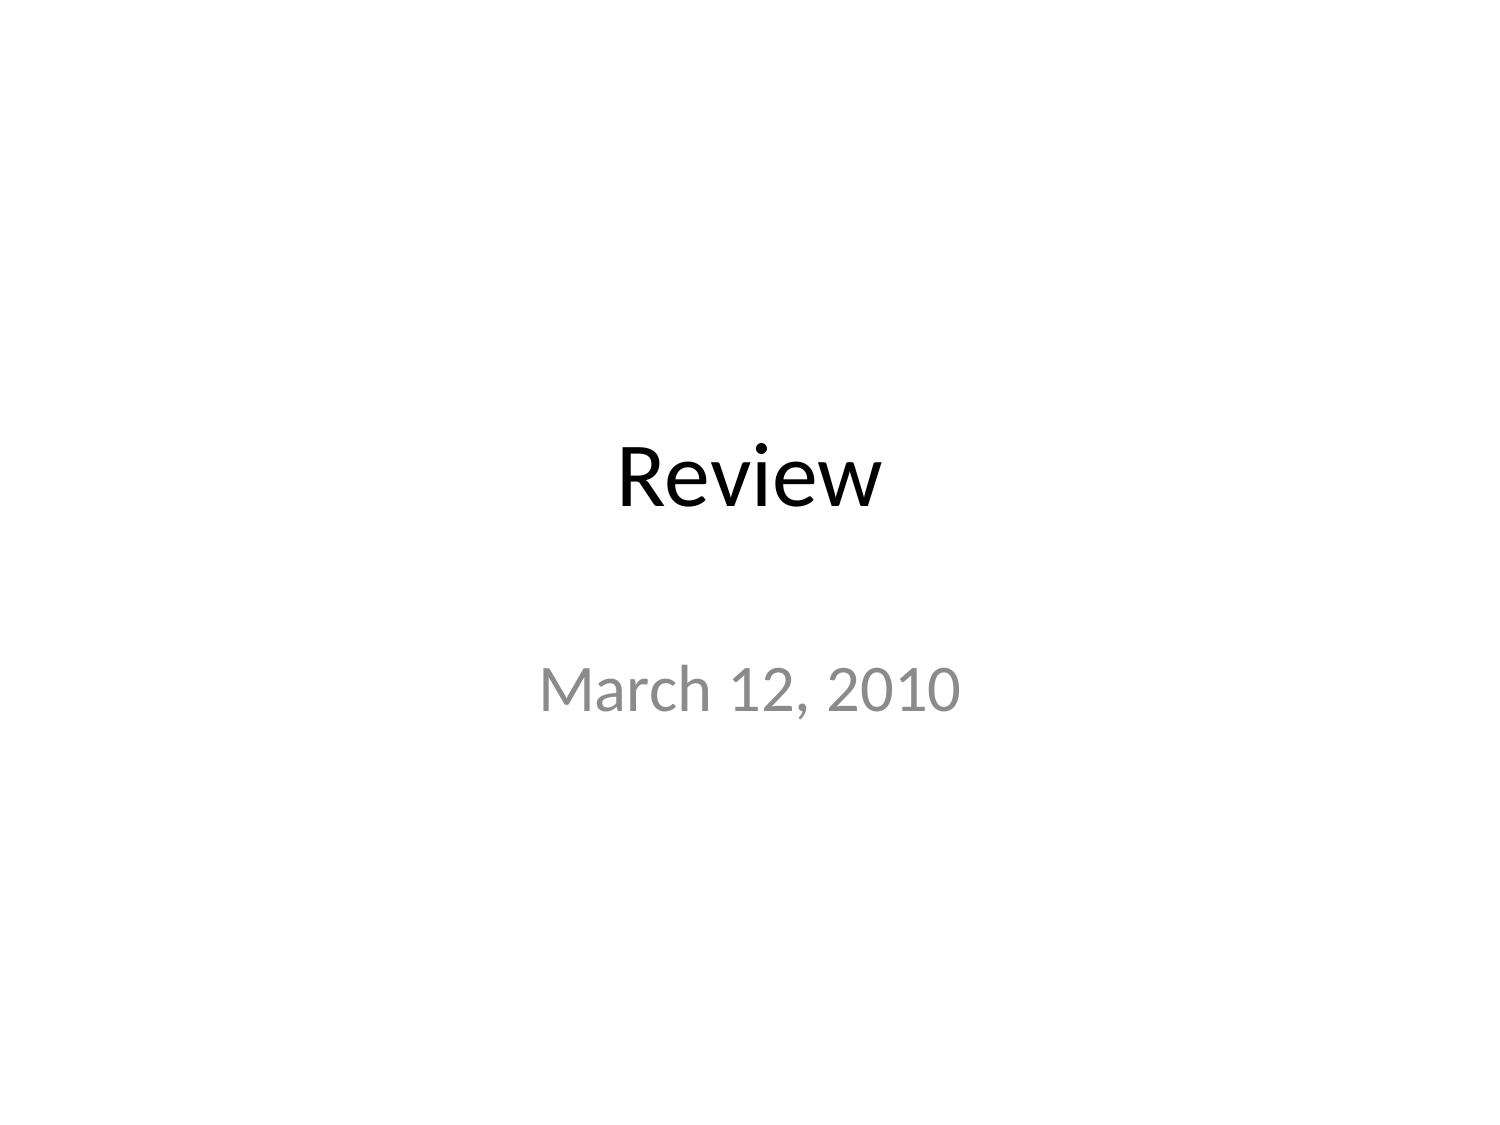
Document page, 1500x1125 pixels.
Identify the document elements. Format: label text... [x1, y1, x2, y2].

subtitle March 12, 2010 [225, 637, 1275, 925]
title Review [112, 349, 1388, 591]
